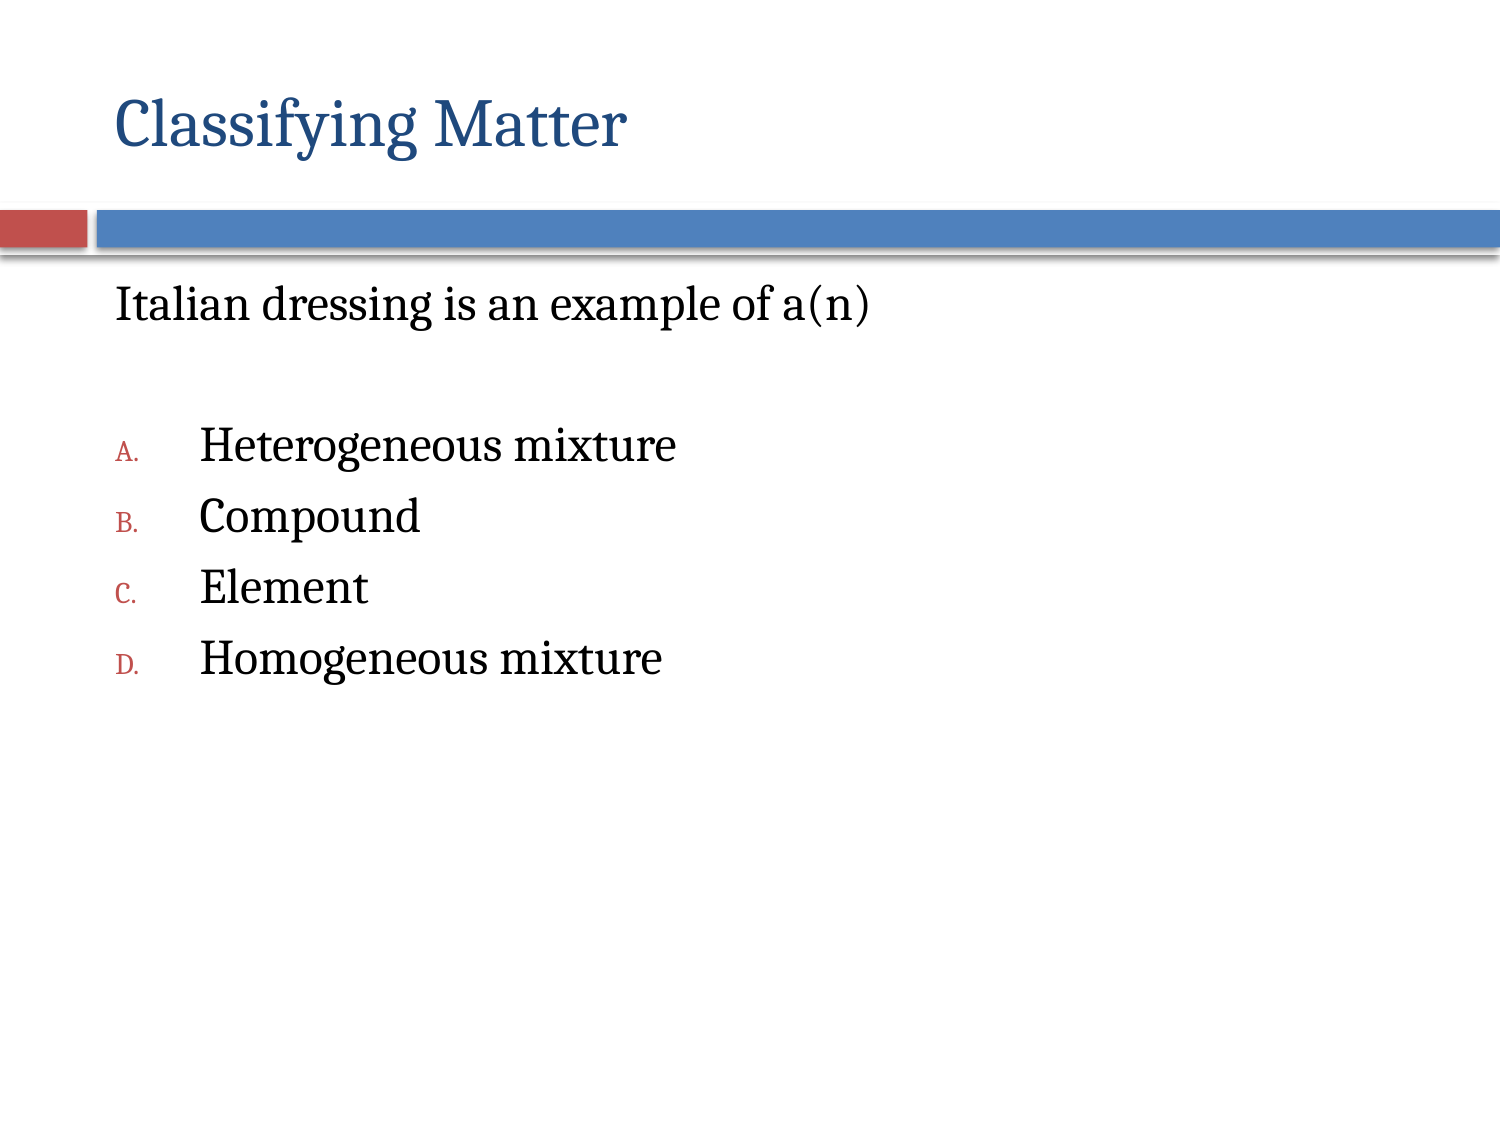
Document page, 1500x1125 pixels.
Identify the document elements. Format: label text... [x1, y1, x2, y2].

title Classifying Matter [100, 37, 1438, 200]
list Italian dressing is an example of a(n) Heterogeneous mixture Compound Element Homogeneous mixture [100, 262, 1438, 1000]
